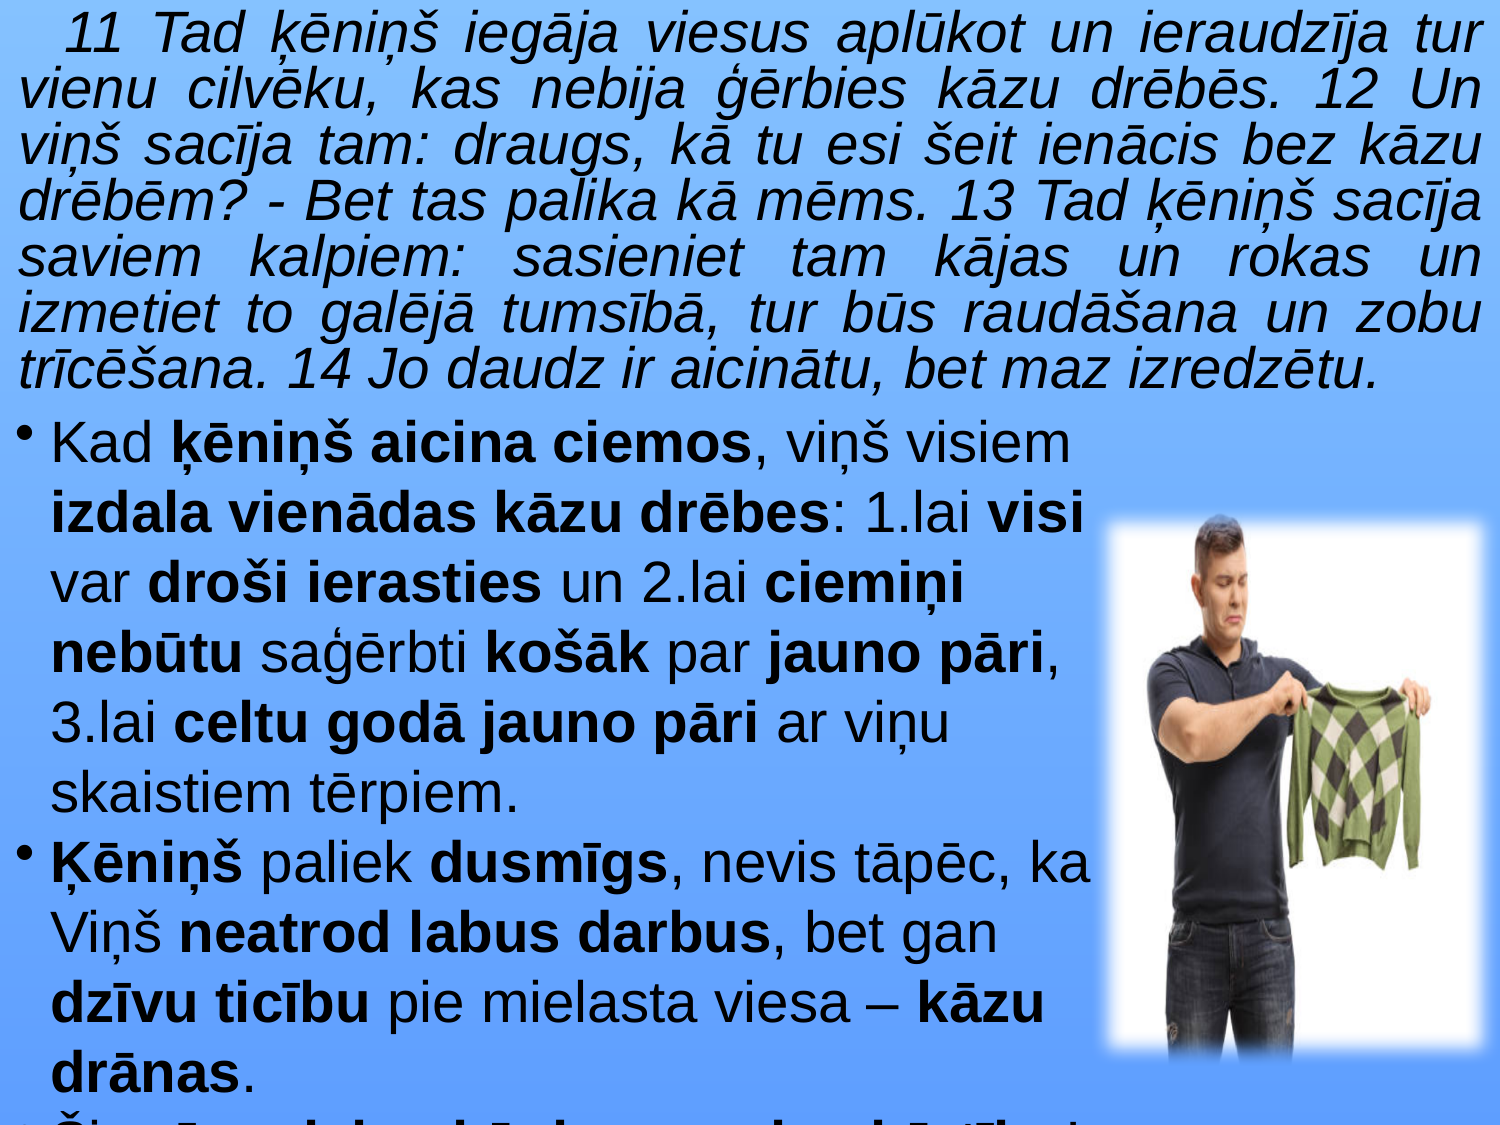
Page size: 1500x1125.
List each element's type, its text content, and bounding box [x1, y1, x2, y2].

picture [1089, 503, 1500, 1067]
list 11 Tad ķēniņš iegāja viesus aplūkot un ieraudzīja tur vienu cilvēku, kas nebija ģērbies kāzu drēbēs. 12 Un viņš sacīja tam: draugs, kā tu esi šeit ienācis bez kāzu drēbēm? - Bet tas palika kā mēms. 13 Tad ķēniņš sacīja saviem kalpiem: sasieniet tam kājas un rokas un izmetiet to galējā tumsībā, tur būs raudāšana un zobu trīcēšana. 14 Jo daudz ir aicinātu, bet maz izredzētu. [0, 0, 1500, 173]
text_box Kad ķēniņš aicina ciemos, viņš visiem izdala vienādas kāzu drēbes: 1.lai visi var droši ierasties un 2.lai ciemiņi nebūtu saģērbti košāk par jauno pāri, 3.lai celtu godā jauno pāri ar viņu skaistiem tērpiem. Ķēniņš paliek dusmīgs, nevis tāpēc, ka Viņš neatrod labus darbus, bet gan dzīvu ticību pie mielasta viesa – kāzu drānas. Šis vīrs nicina ķēniņu un viņa kārtību! Viņš grib darīt lietas My way/ pa savam! [0, 397, 1164, 1125]
